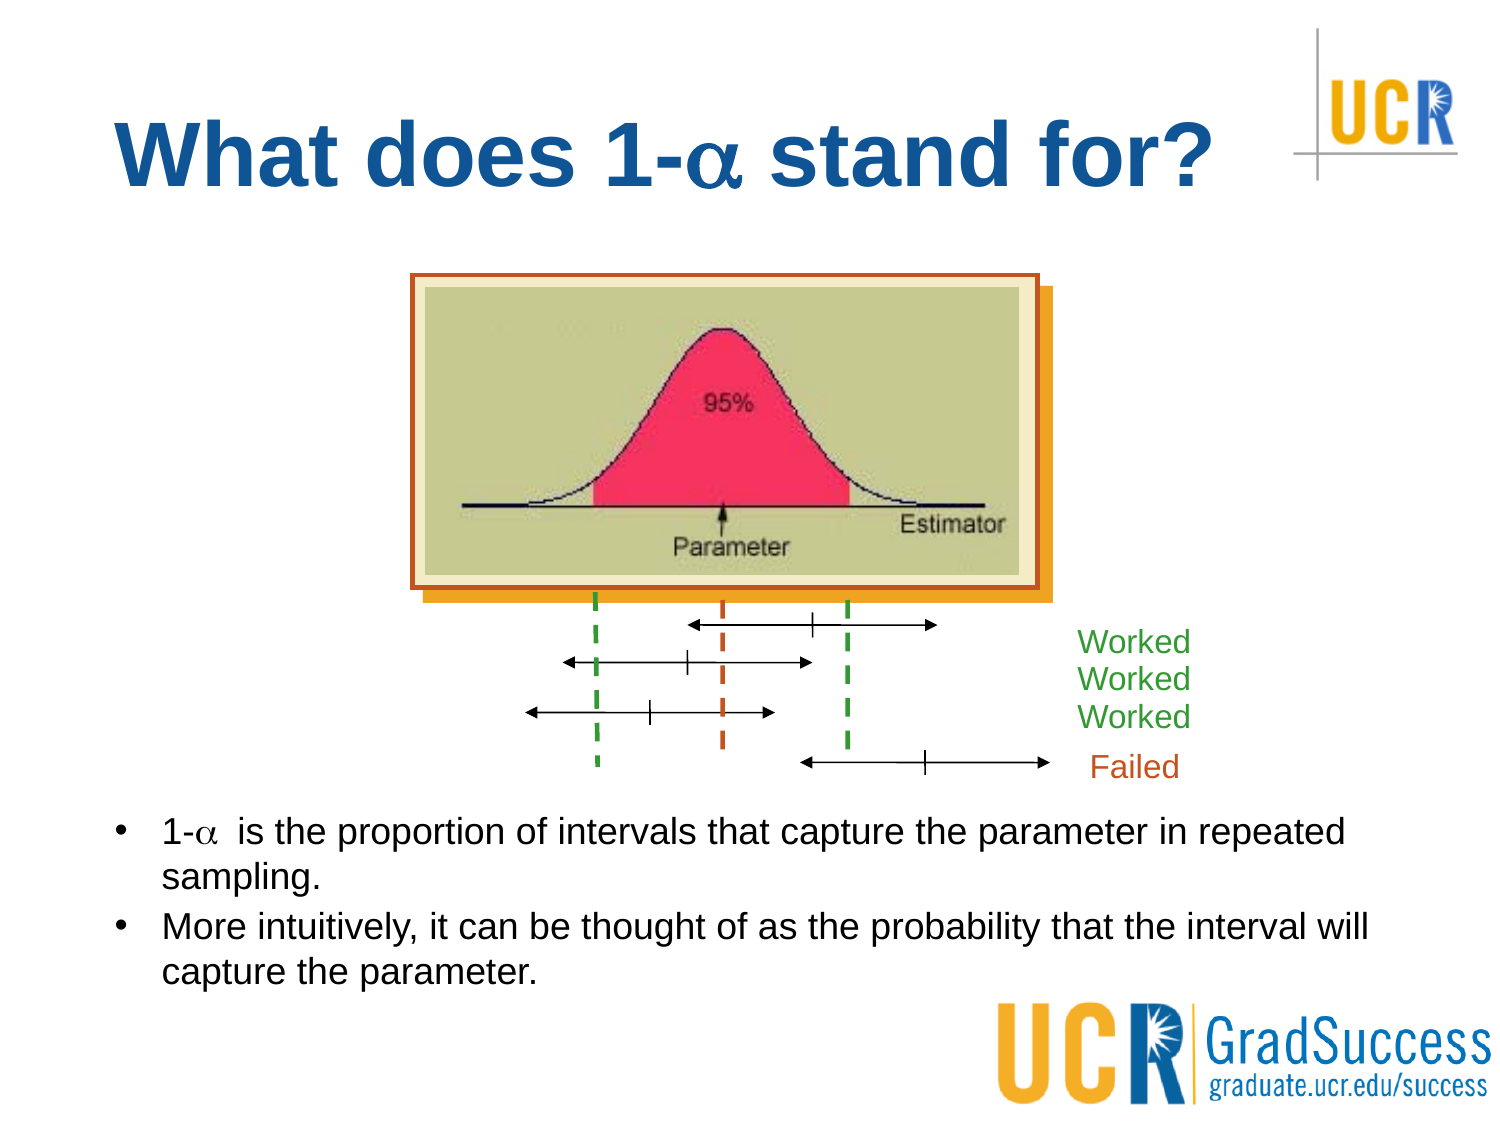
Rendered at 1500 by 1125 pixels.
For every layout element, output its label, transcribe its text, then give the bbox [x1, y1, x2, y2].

picture [1282, 0, 1500, 196]
title What does 1-a stand for? [99, 24, 1375, 213]
text_box Worked [1062, 649, 1300, 687]
text_box Failed [1074, 737, 1313, 793]
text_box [524, 699, 776, 726]
text_box Worked [1062, 687, 1300, 743]
text_box 1-a is the proportion of intervals that capture the parameter in repeated sampling. More intuitively, it can be thought of as the probability that the interval will capture the parameter. [99, 799, 1438, 1088]
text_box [562, 649, 813, 676]
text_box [799, 749, 1051, 776]
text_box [687, 612, 938, 638]
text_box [412, 274, 1038, 588]
text_box Worked [1062, 612, 1300, 649]
